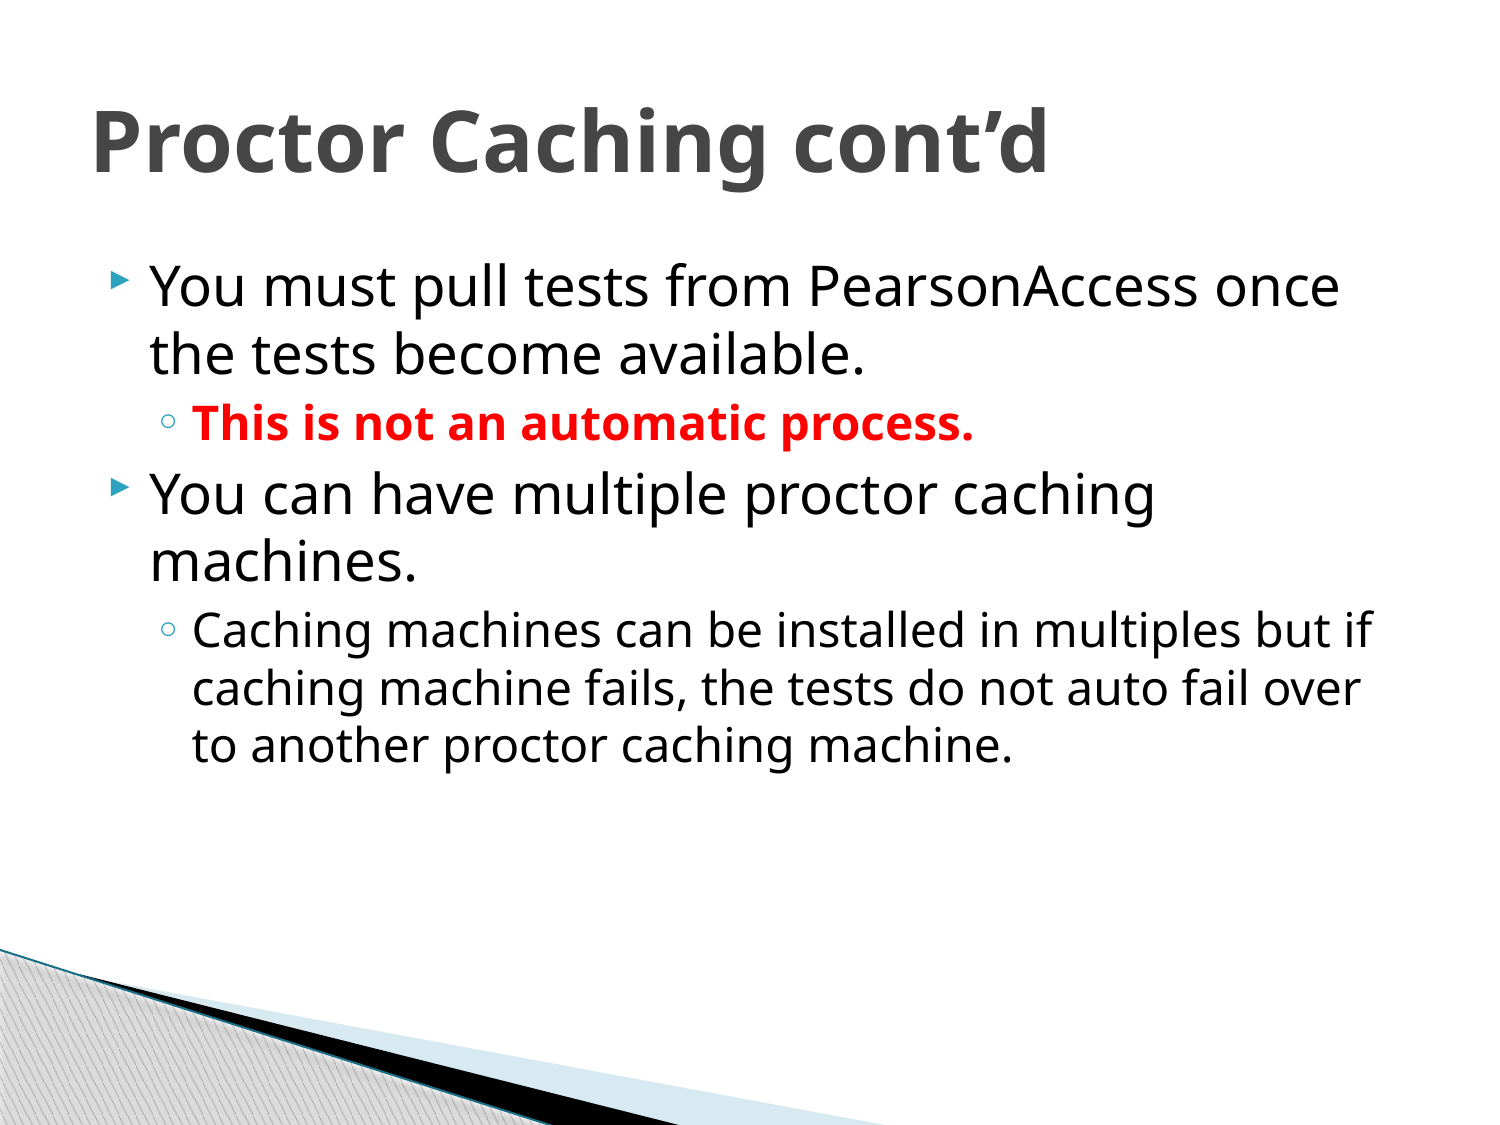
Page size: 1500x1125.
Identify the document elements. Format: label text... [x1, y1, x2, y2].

title Proctor Caching cont’d [75, 45, 1425, 233]
list You must pull tests from PearsonAccess once the tests become available. This is not an automatic process. You can have multiple proctor caching machines. Caching machines can be installed in multiples but if caching machine fails, the tests do not auto fail over to another proctor caching machine. [75, 243, 1425, 986]
